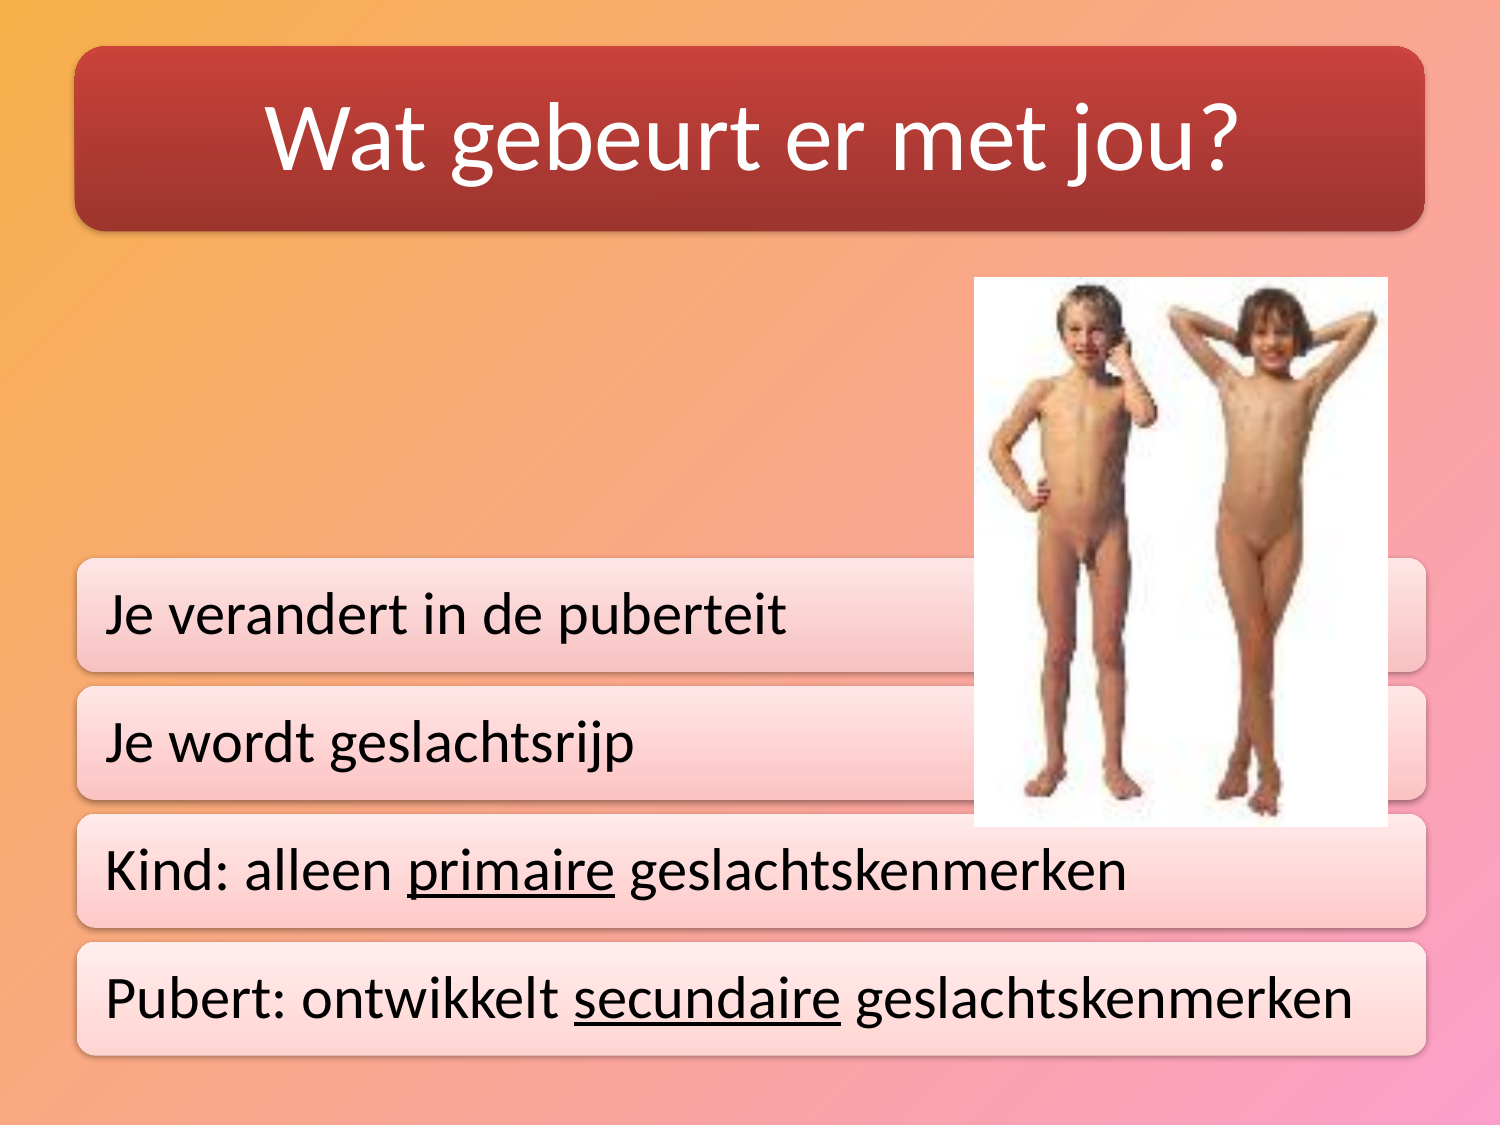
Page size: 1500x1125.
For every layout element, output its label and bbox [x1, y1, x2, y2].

list [76, 550, 1427, 1064]
text_box [74, 44, 1426, 233]
picture [974, 277, 1389, 828]
